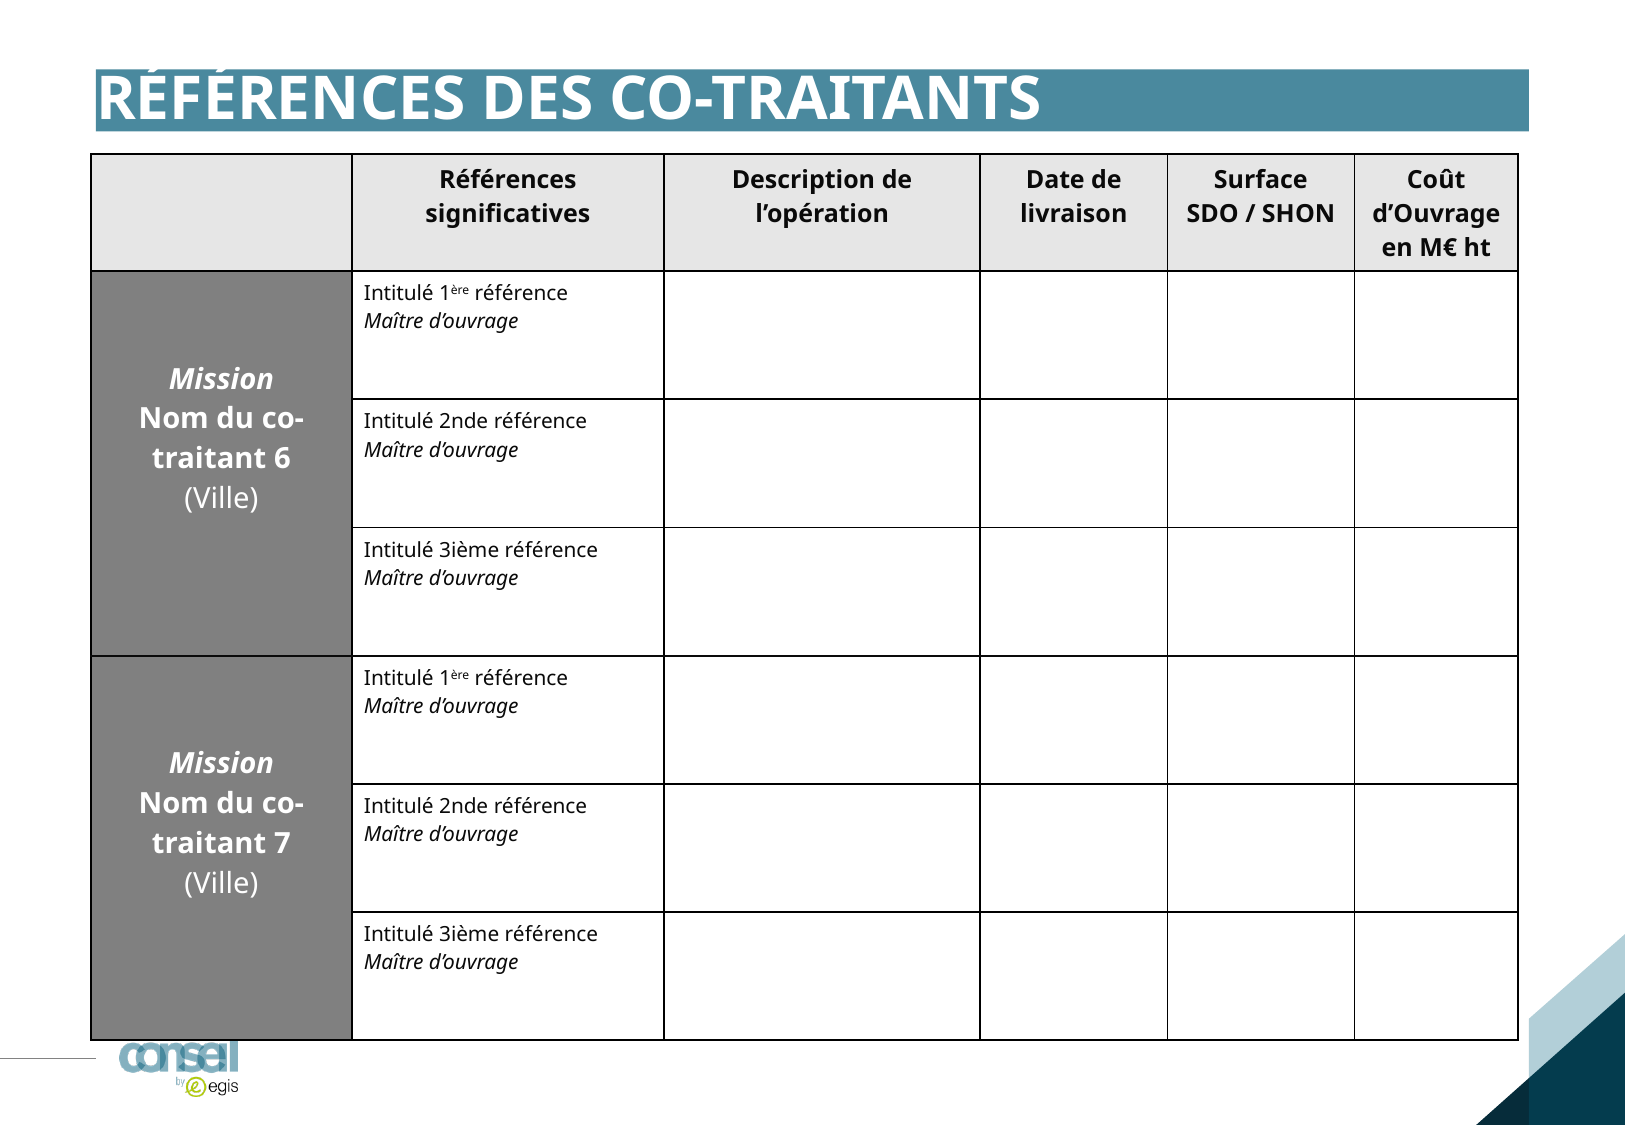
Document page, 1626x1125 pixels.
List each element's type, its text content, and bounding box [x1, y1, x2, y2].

table_cell [665, 657, 979, 783]
table_cell [1168, 657, 1354, 783]
table_cell [1355, 657, 1517, 783]
table_cell [665, 400, 979, 527]
table_cell [1355, 272, 1517, 398]
table_cell [1355, 528, 1517, 655]
picture [119, 1041, 238, 1097]
table_cell [981, 528, 1167, 655]
table_cell [1355, 913, 1517, 1039]
table_cell [1355, 400, 1517, 527]
table_cell [1355, 785, 1517, 911]
table_header Références significatives [353, 155, 663, 270]
table_header Description de l’opération [665, 155, 979, 270]
table_cell [981, 913, 1167, 1039]
table_cell Intitulé 3ième référence Maître d’ouvrage [353, 913, 663, 1039]
table_cell [981, 657, 1167, 783]
table_cell [981, 272, 1167, 398]
table_cell [1168, 785, 1354, 911]
table_cell Mission Nom du co-traitant 7 (Ville) [92, 657, 351, 1039]
table_header Date de livraison [981, 155, 1167, 270]
table_cell Intitulé 2nde référence Maître d’ouvrage [353, 785, 663, 911]
table_cell [665, 913, 979, 1039]
table_cell Intitulé 1ère référence Maître d’ouvrage [353, 272, 663, 398]
table_cell [981, 785, 1167, 911]
table_cell [665, 785, 979, 911]
table_cell [1168, 400, 1354, 527]
table_cell [665, 528, 979, 655]
table_cell [1168, 272, 1354, 398]
table_cell Intitulé 2nde référence Maître d’ouvrage [353, 400, 663, 527]
table_cell [981, 400, 1167, 527]
table_cell [665, 272, 979, 398]
table_header Surface SDO / SHON [1168, 155, 1354, 270]
table_header [92, 155, 351, 270]
table_cell Intitulé 3ième référence Maître d’ouvrage [353, 528, 663, 655]
table_cell Mission Nom du co-traitant 6 (Ville) [92, 272, 351, 655]
table_cell Intitulé 1ère référence Maître d’ouvrage [353, 657, 663, 783]
title Références des Co-Traitants [95, 69, 1529, 132]
table_header Coût d’Ouvrage en M€ ht [1355, 155, 1517, 270]
table_cell [1168, 913, 1354, 1039]
table_cell [1168, 528, 1354, 655]
